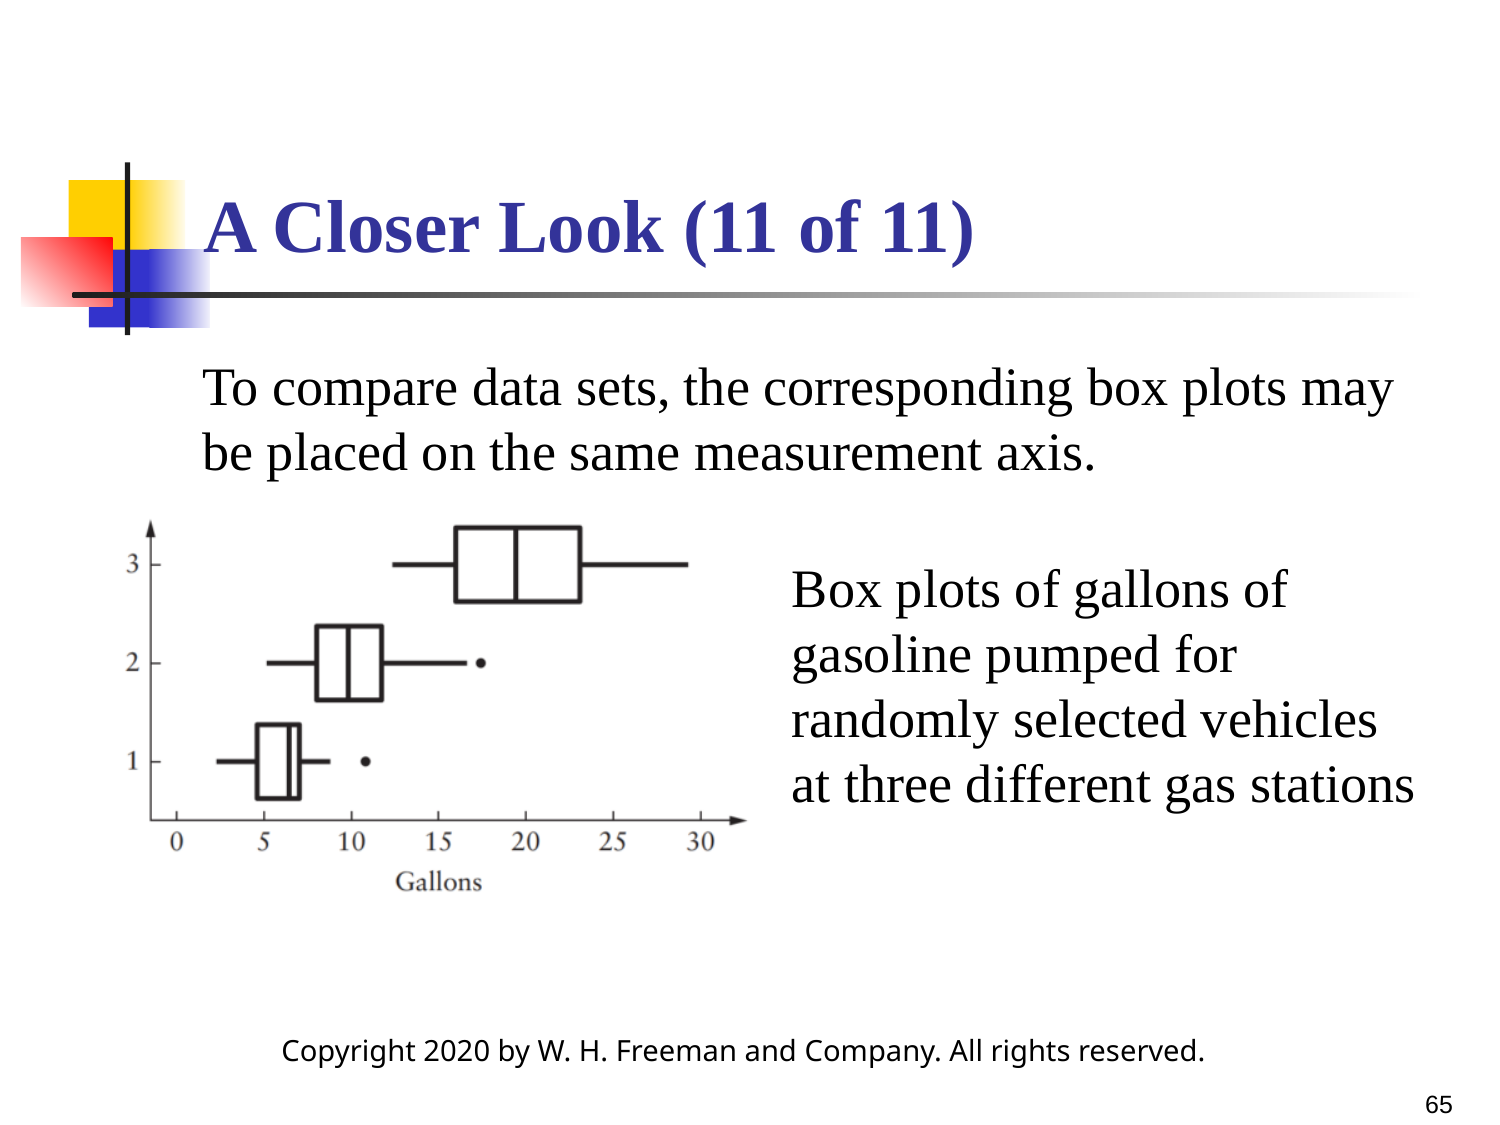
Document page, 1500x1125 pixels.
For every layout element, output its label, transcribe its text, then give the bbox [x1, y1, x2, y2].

list Box plots of gallons of gasoline pumped for randomly selected vehicles at three different gas stations [776, 546, 1437, 835]
list To compare data sets, the corresponding box plots may be placed on the same measurement axis. [187, 343, 1463, 488]
picture [106, 506, 767, 904]
title A Closer Look (11 of 11) [188, 35, 1468, 275]
